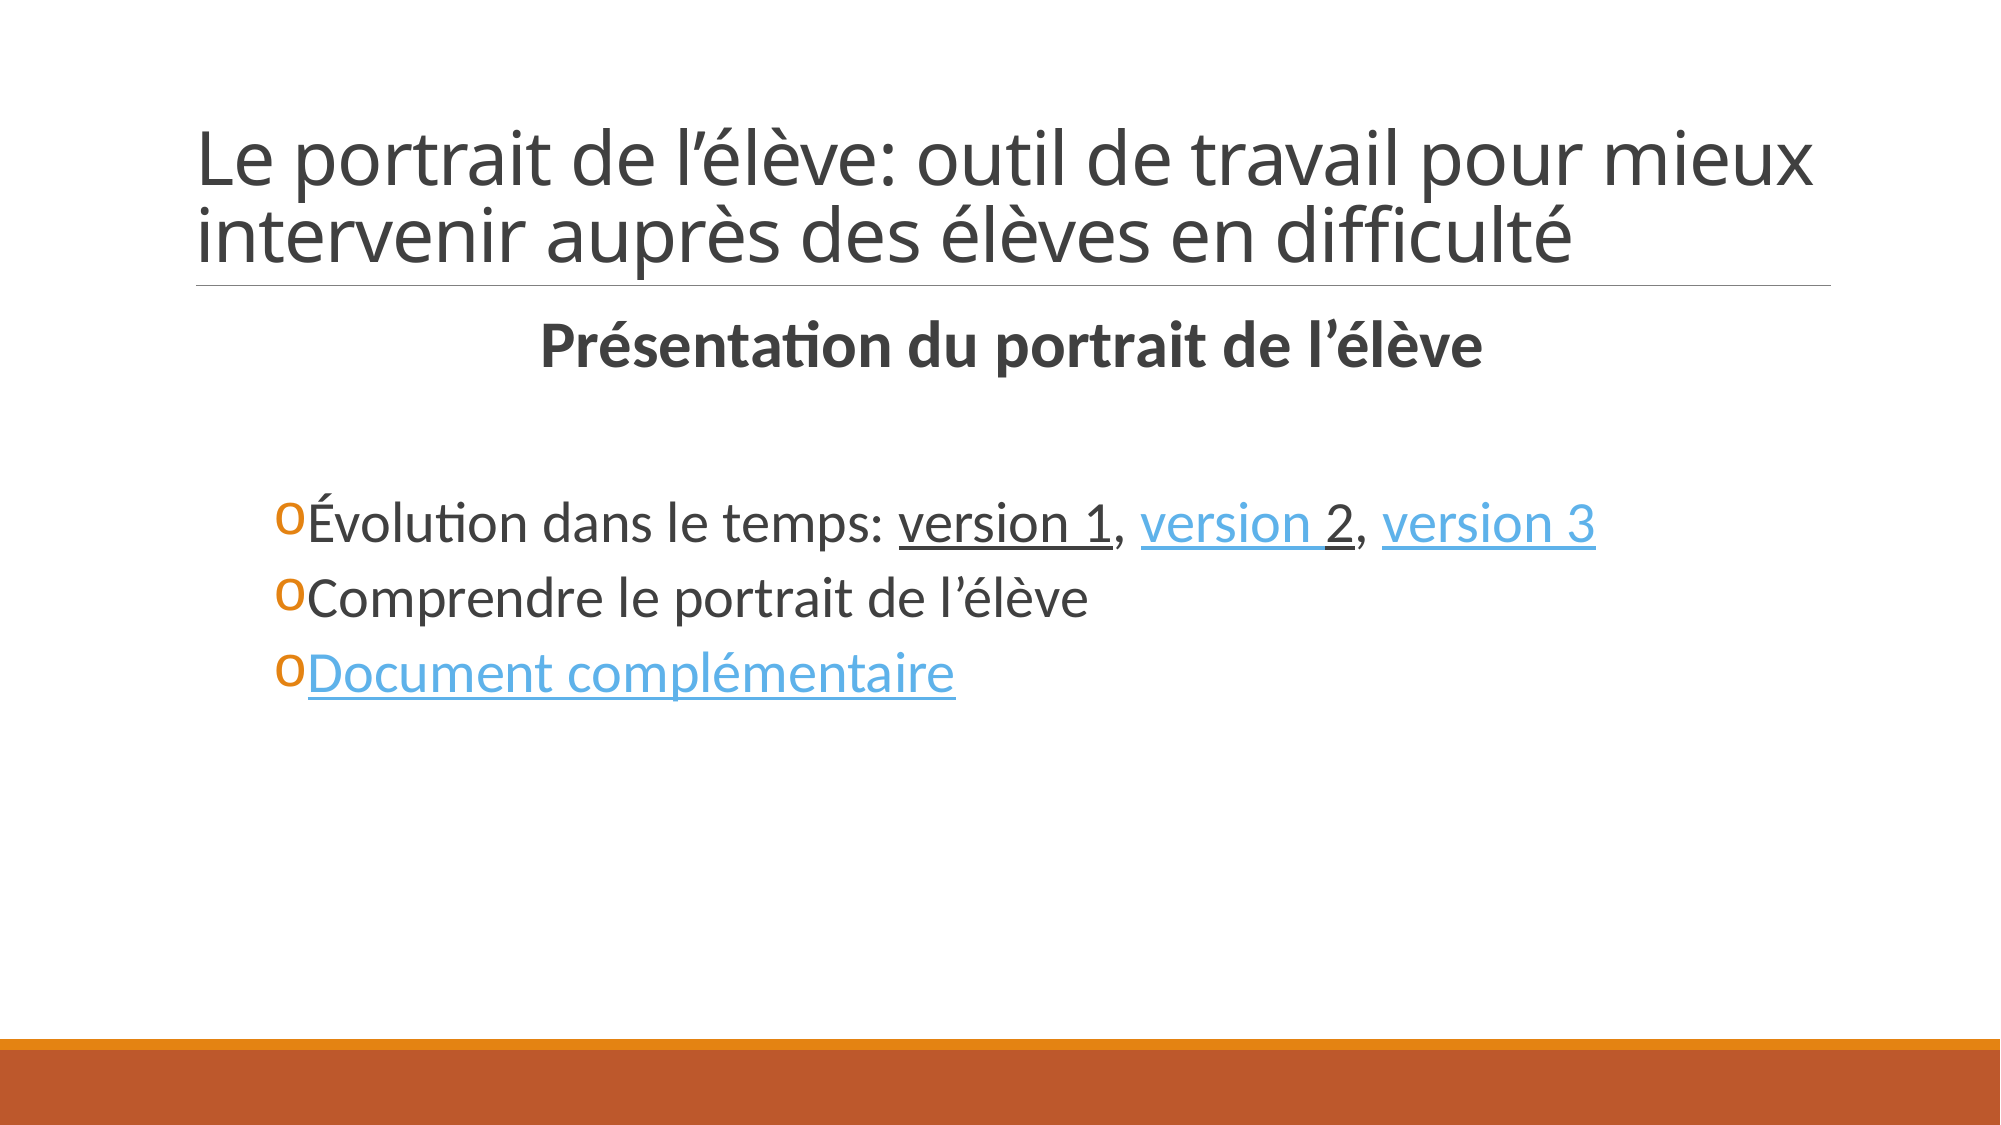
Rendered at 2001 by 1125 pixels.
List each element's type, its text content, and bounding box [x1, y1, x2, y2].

title Le portrait de l’élève: outil de travail pour mieux intervenir auprès des élèves en difficulté [180, 47, 1830, 285]
list Présentation du portrait de l’élève Évolution dans le temps: version 1, version 2, version 3 Comprendre le portrait de l’élève Document complémentaire [180, 302, 1830, 963]
